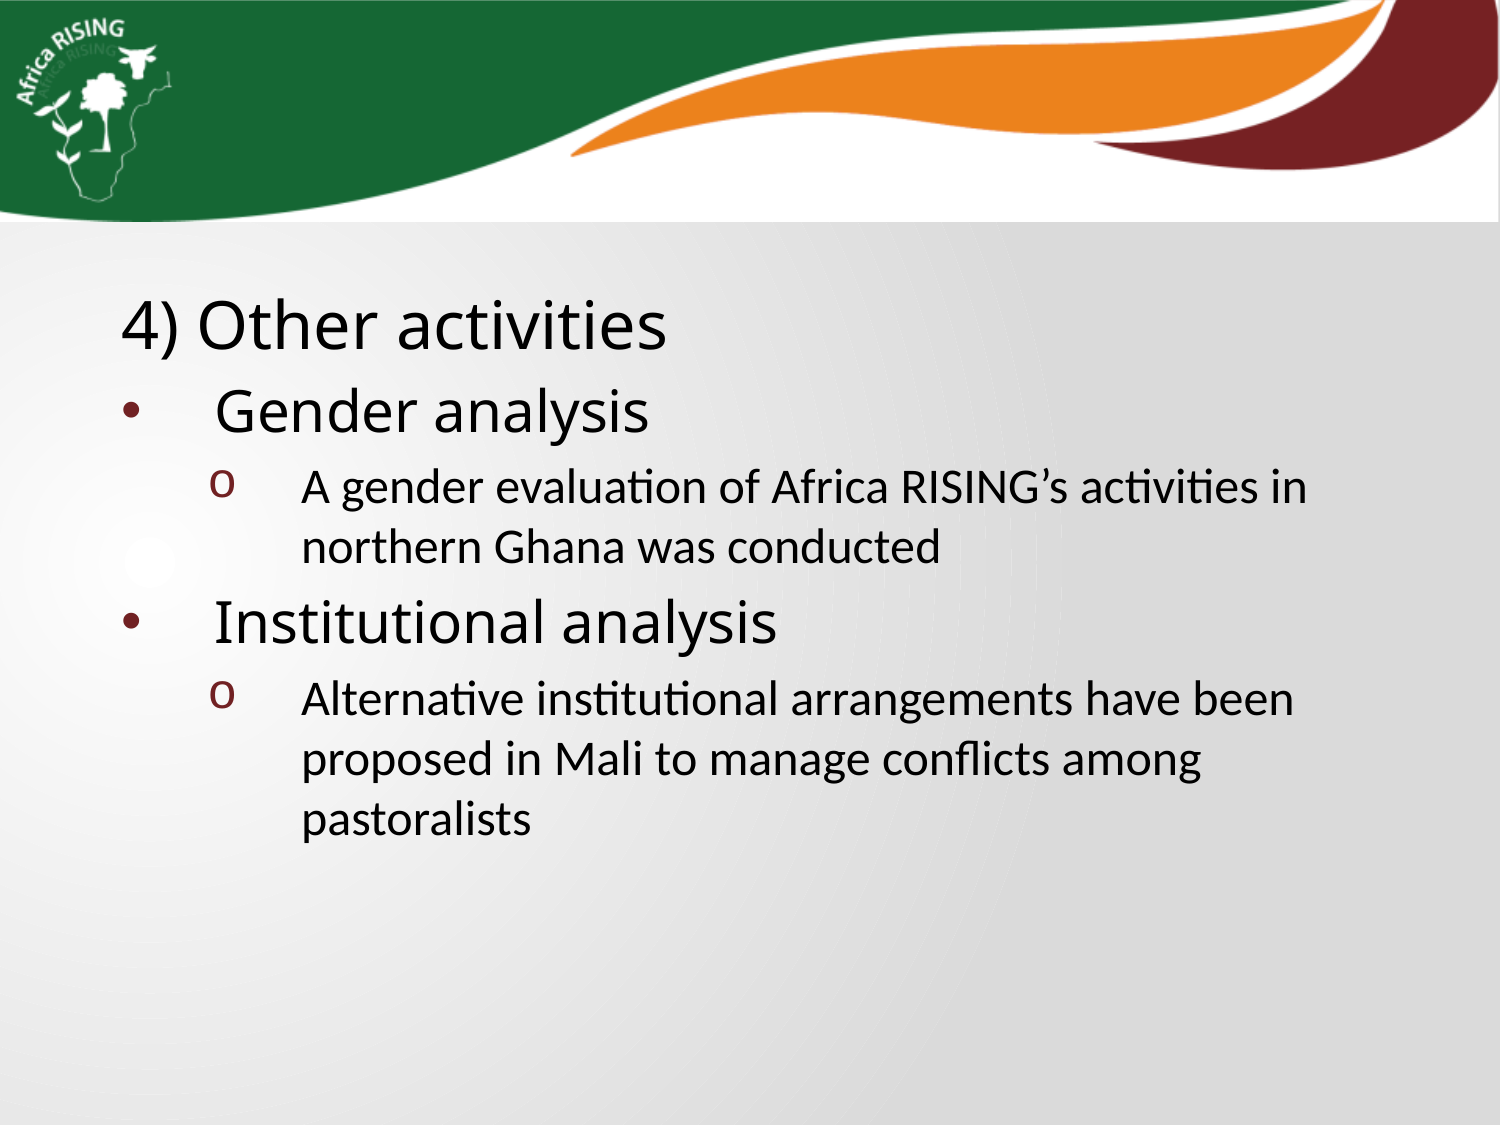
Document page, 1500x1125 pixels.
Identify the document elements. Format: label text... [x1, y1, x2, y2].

list 4) Other activities Gender analysis A gender evaluation of Africa RISING’s activities in northern Ghana was conducted Institutional analysis Alternative institutional arrangements have been proposed in Mali to manage conflicts among pastoralists [87, 275, 1425, 913]
picture [0, 0, 1499, 222]
